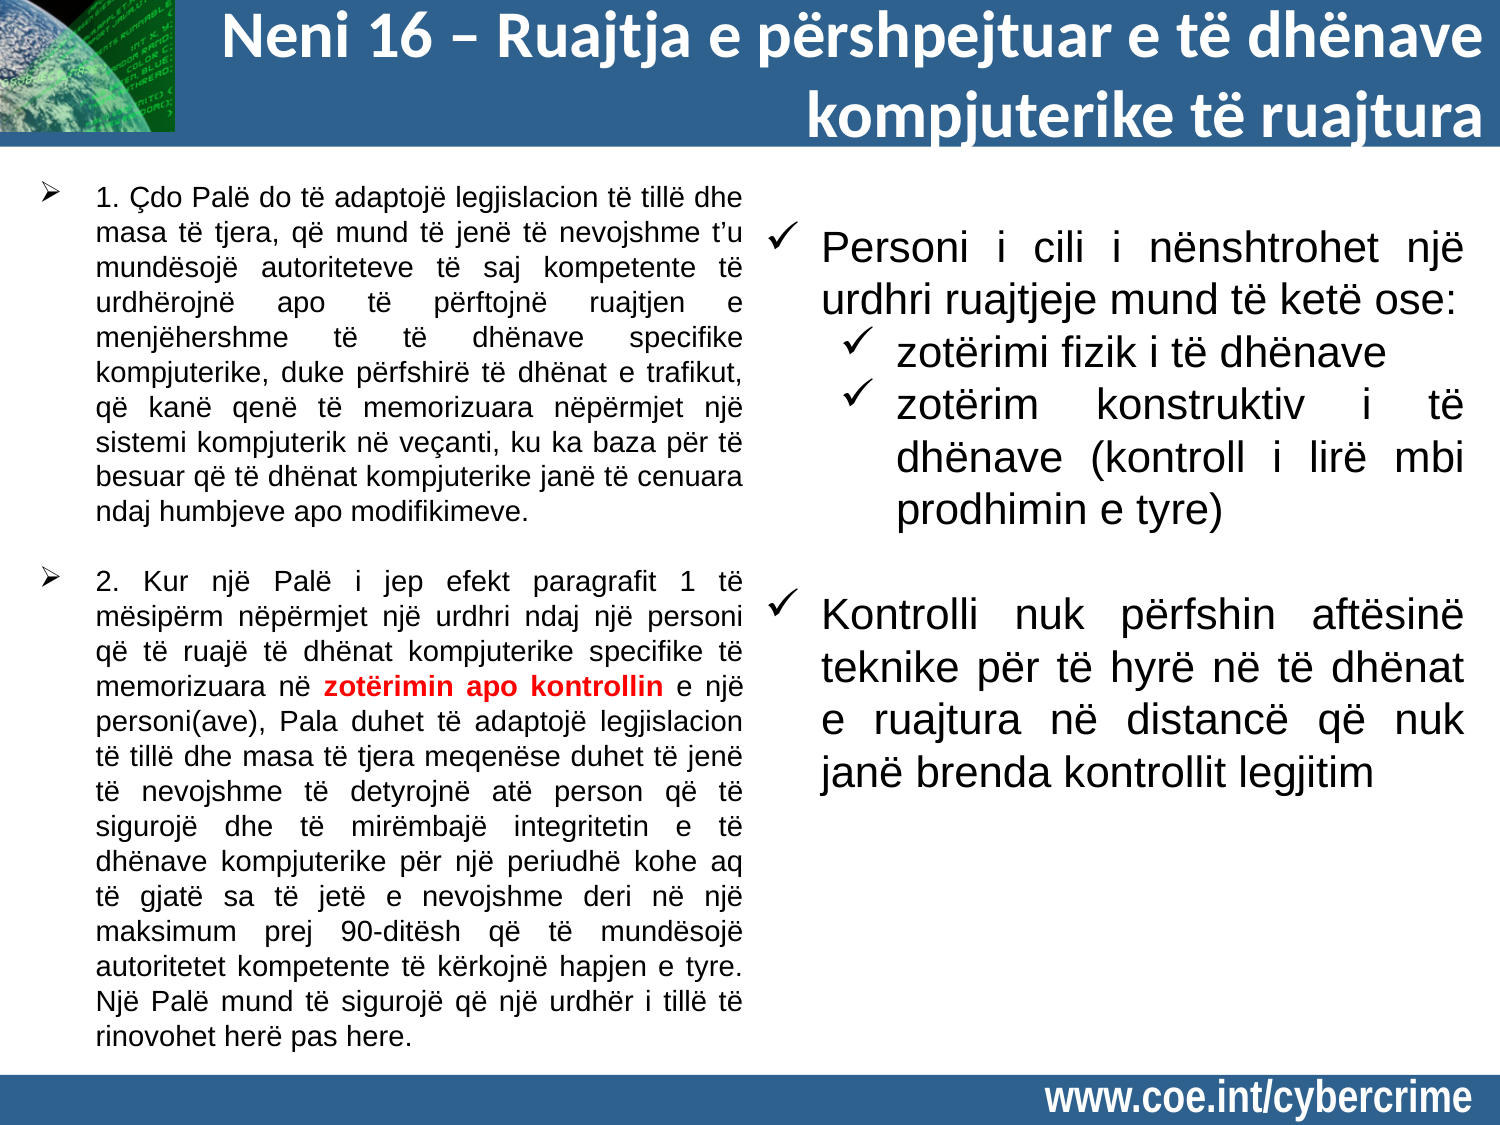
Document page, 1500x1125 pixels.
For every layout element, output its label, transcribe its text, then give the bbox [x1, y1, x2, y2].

picture [0, 0, 175, 132]
text_box 1. Çdo Palë do të adaptojë legjislacion të tillë dhe masa të tjera, që mund të jenë të nevojshme t’u mundësojë autoriteteve të saj kompetente të urdhërojnë apo të përftojnë ruajtjen e menjëhershme të të dhënave specifike kompjuterike, duke përfshirë të dhënat e trafikut, që kanë qenë të memorizuara nëpërmjet një sistemi kompjuterik në veçanti, ku ka baza për të besuar që të dhënat kompjuterike janë të cenuara ndaj humbjeve apo modifikimeve. 2. Kur një Palë i jep efekt paragrafit 1 të mësipërm nëpërmjet një urdhri ndaj një personi që të ruajë të dhënat kompjuterike specifike të memorizuara në zotërimin apo kontrollin e një personi(ave), Pala duhet të adaptojë legjislacion të tillë dhe masa të tjera meqenëse duhet të jenë të nevojshme të detyrojnë atë person që të sigurojë dhe të mirëmbajë integritetin e të dhënave kompjuterike për një periudhë kohe aq të gjatë sa të jetë e nevojshme deri në një maksimum prej 90-ditësh që të mundësojë autoritetet kompetente të kërkojnë hapjen e tyre. Një Palë mund të sigurojë që një urdhër i tillë të rinovohet herë pas here. [24, 170, 759, 1060]
text_box Personi i cili i nënshtrohet një urdhri ruajtjeje mund të ketë ose: zotërimi fizik i të dhënave zotërim konstruktiv i të dhënave (kontroll i lirë mbi prodhimin e tyre) Kontrolli nuk përfshin aftësinë teknike për të hyrë në të dhënat e ruajtura në distancë që nuk janë brenda kontrollit legjitim [749, 211, 1480, 804]
text_box www.coe.int/cybercrime [1030, 1059, 1500, 1125]
text_box Neni 16 – Ruajtja e përshpejtuar e të dhënave kompjuterike të ruajtura [0, 0, 1500, 149]
text_box [0, 1073, 1030, 1125]
